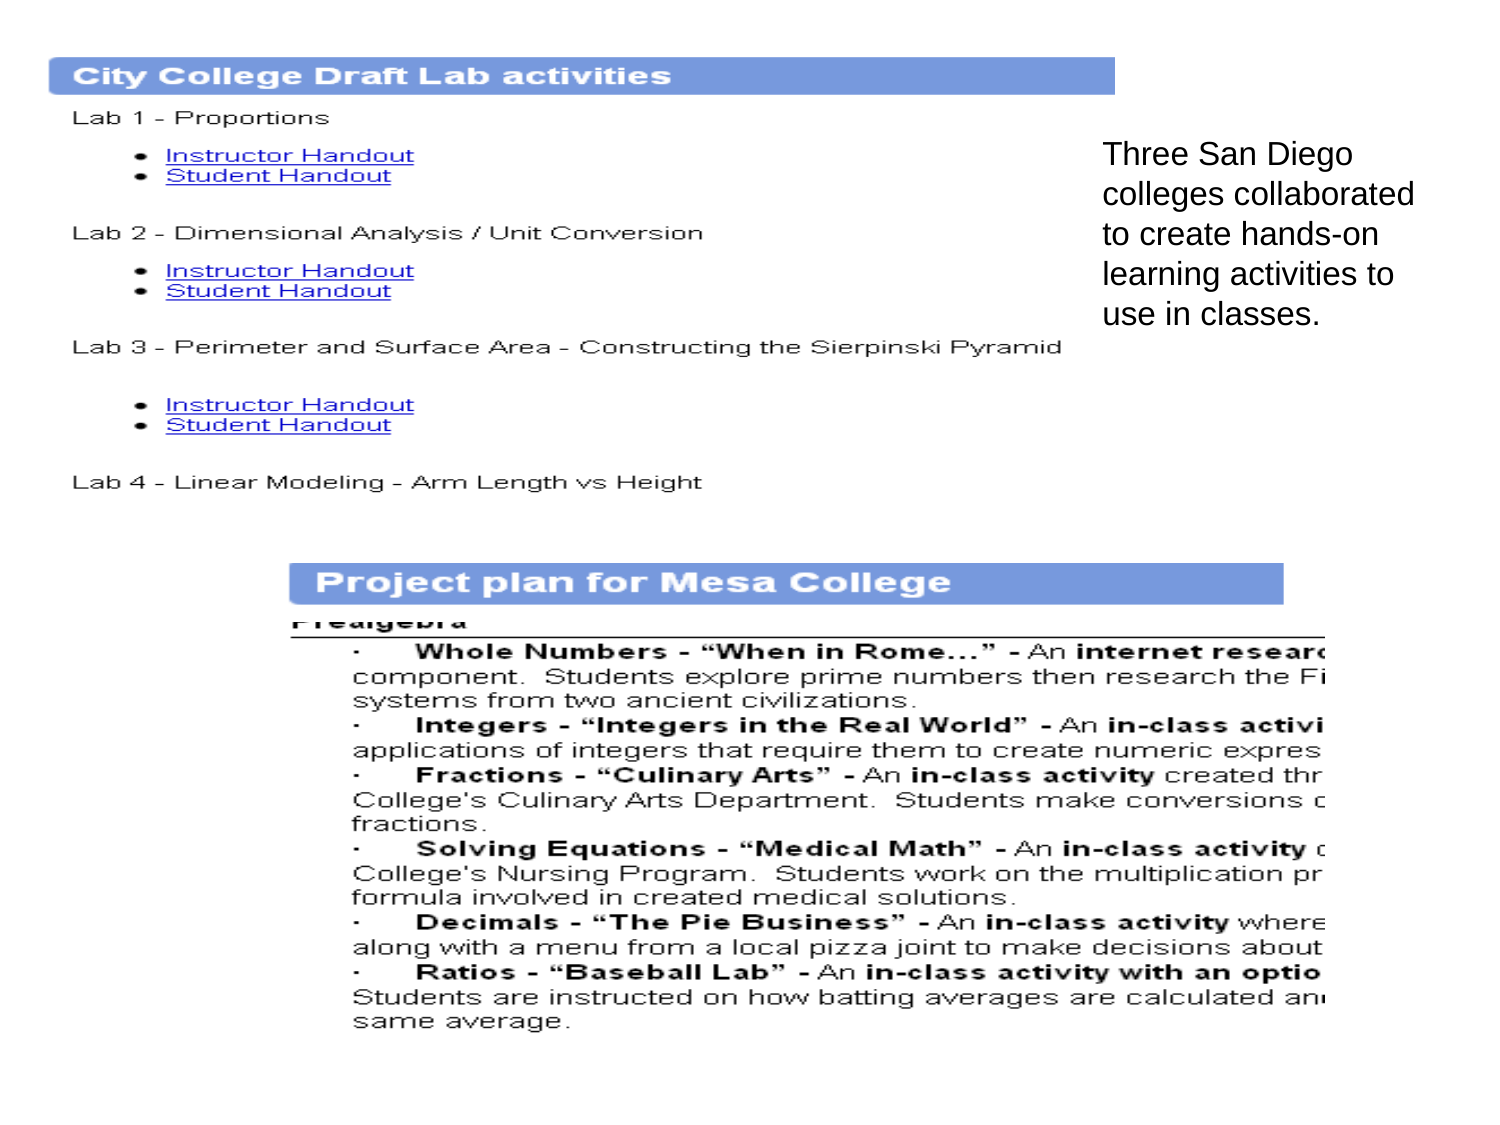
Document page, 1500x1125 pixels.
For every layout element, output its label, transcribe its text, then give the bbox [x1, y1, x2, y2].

text_box Three San Diego colleges collaborated to create hands-on learning activities to use in classes. [1119, 124, 1463, 340]
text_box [262, 562, 1326, 1038]
picture [37, 49, 1115, 524]
